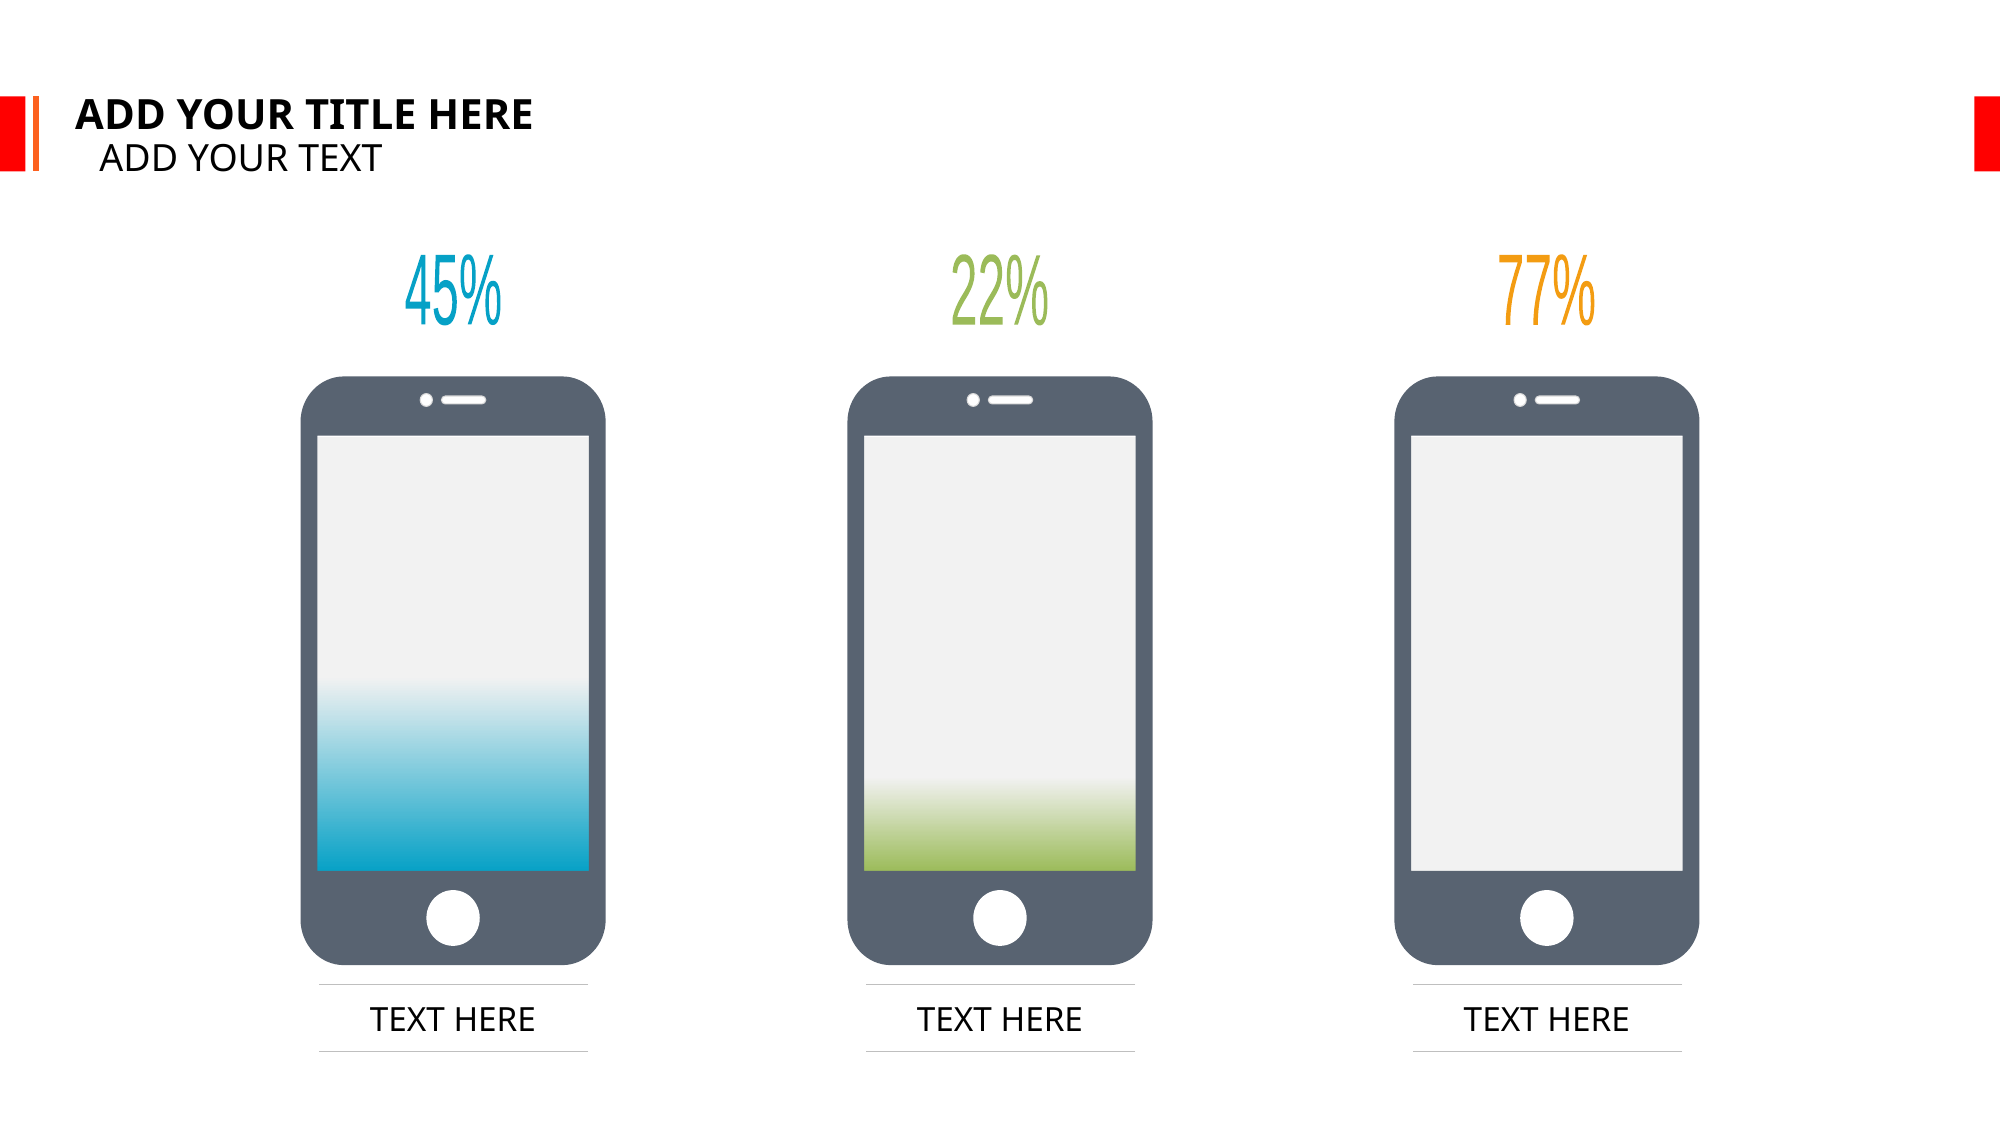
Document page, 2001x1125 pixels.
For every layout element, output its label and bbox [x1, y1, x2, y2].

text_box [1394, 254, 1700, 1053]
text_box [300, 254, 606, 1053]
text_box [847, 254, 1153, 1053]
text_box [0, 80, 2000, 188]
